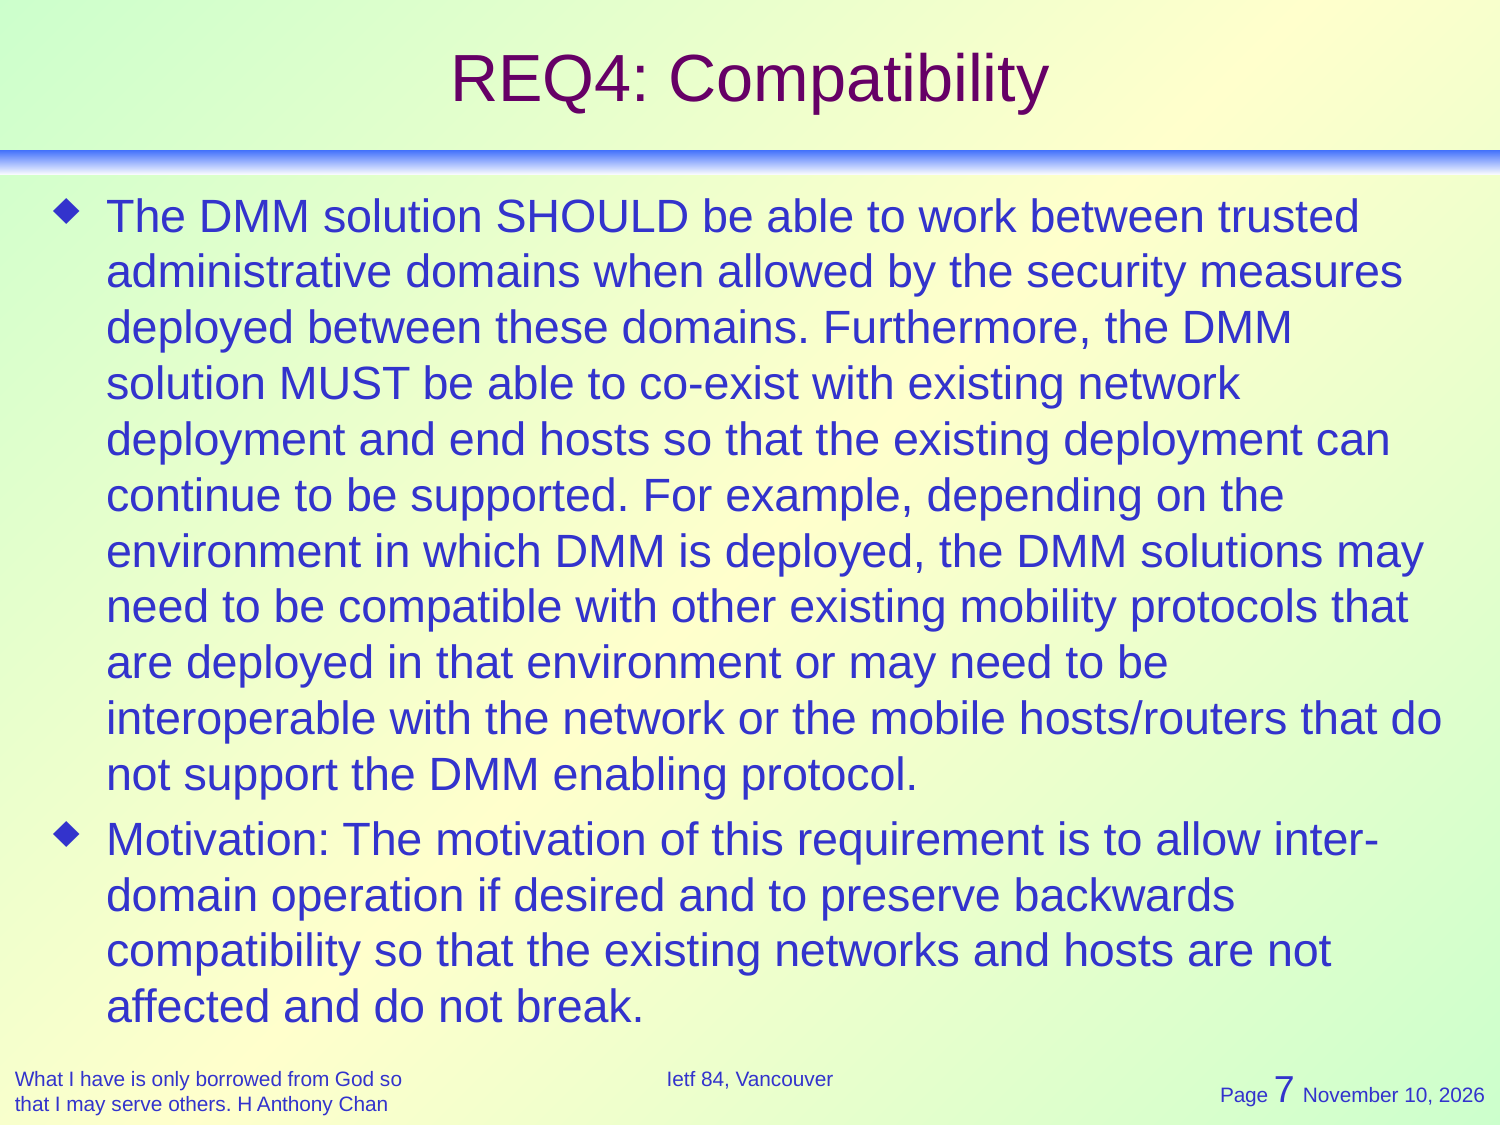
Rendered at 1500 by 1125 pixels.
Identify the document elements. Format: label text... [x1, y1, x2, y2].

title REQ4: Compatibility [0, 0, 1500, 151]
list The DMM solution SHOULD be able to work between trusted administrative domains when allowed by the security measures deployed between these domains. Furthermore, the DMM solution MUST be able to co-exist with existing network deployment and end hosts so that the existing deployment can continue to be supported. For example, depending on the environment in which DMM is deployed, the DMM solutions may need to be compatible with other existing mobility protocols that are deployed in that environment or may need to be interoperable with the network or the mobile hosts/routers that do not support the DMM enabling protocol. Motivation: The motivation of this requirement is to allow inter-domain operation if desired and to preserve backwards compatibility so that the existing networks and hosts are not affected and do not break. [37, 177, 1463, 1059]
